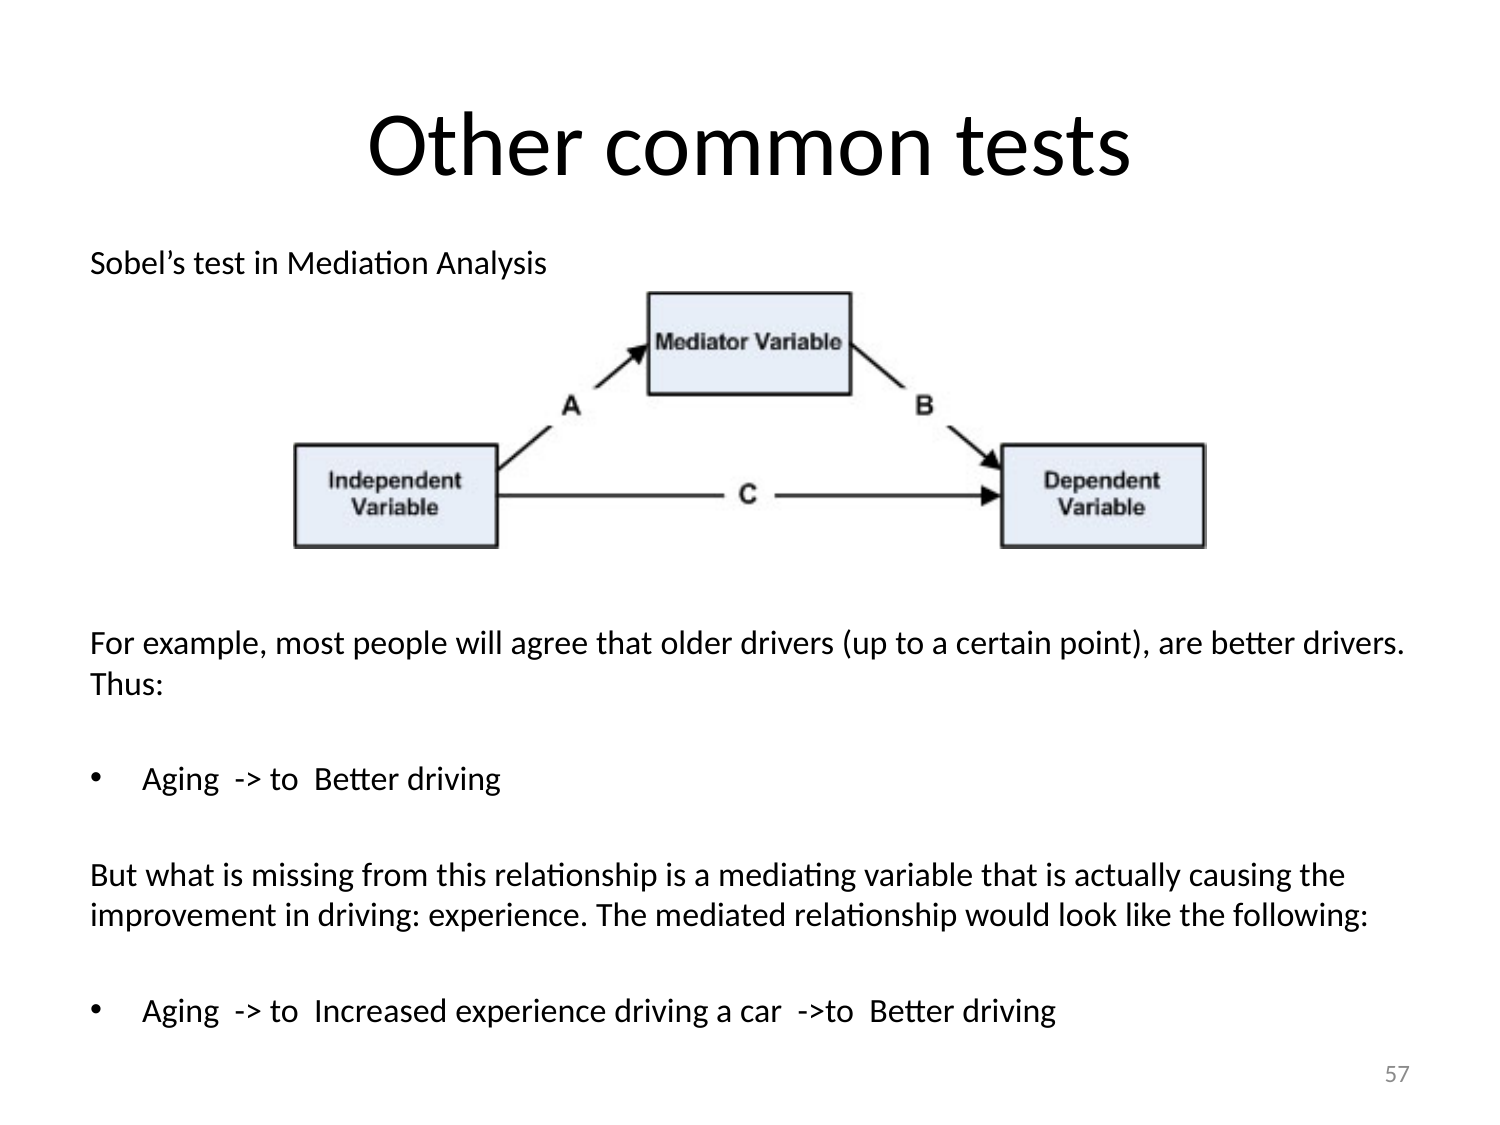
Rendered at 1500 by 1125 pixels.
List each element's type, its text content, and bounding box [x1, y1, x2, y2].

title Other common tests [75, 45, 1425, 232]
picture [293, 291, 1207, 549]
slide_number 57 [1074, 1042, 1425, 1103]
list Sobel’s test in Mediation Analysis For example, most people will agree that older drivers (up to a certain point), are better drivers. Thus: Aging -> to Better driving But what is missing from this relationship is a mediating variable that is actually causing the improvement in driving: experience. The mediated relationship would look like the following: Aging -> to Increased experience driving a car ->to Better driving [75, 232, 1425, 1043]
